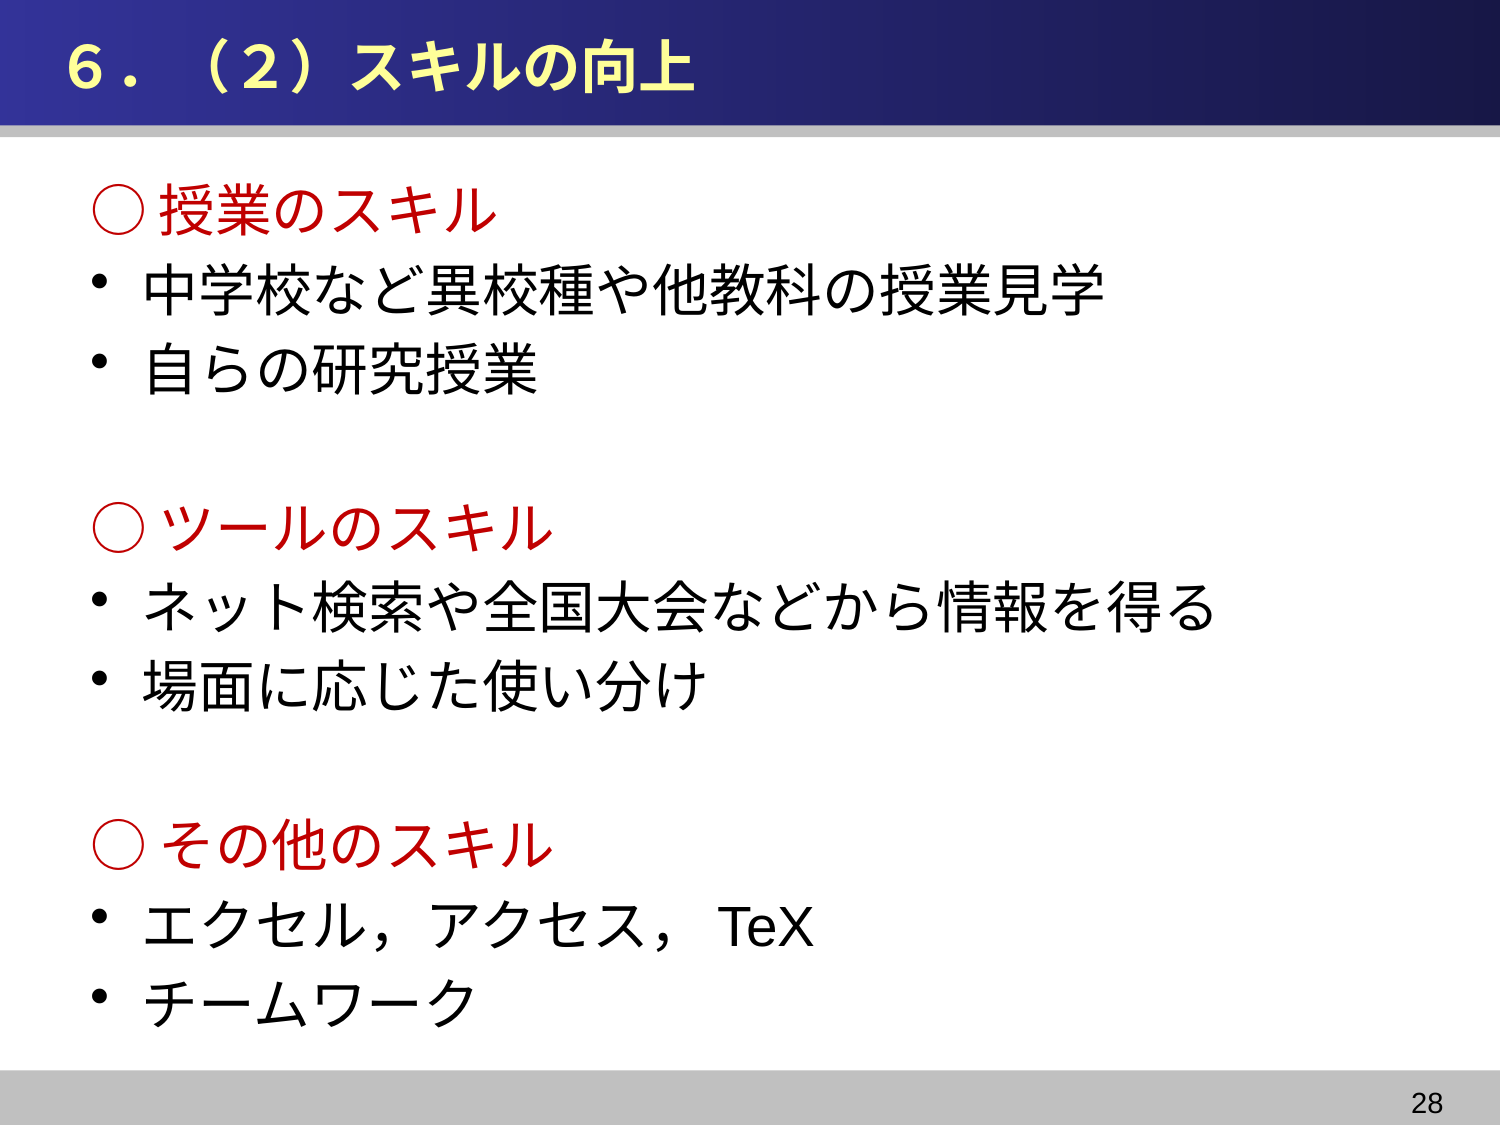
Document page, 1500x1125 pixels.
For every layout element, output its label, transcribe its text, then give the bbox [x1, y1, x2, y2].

title ６．（２）スキルの向上 [41, 19, 1067, 112]
slide_number 28 [1108, 1085, 1459, 1118]
list ○授業のスキル 中学校など異校種や他教科の授業見学 自らの研究授業 ○ツールのスキル ネット検索や全国大会などから情報を得る 場面に応じた使い分け ○その他のスキル エクセル，アクセス，TeX チームワーク [75, 167, 1425, 1047]
